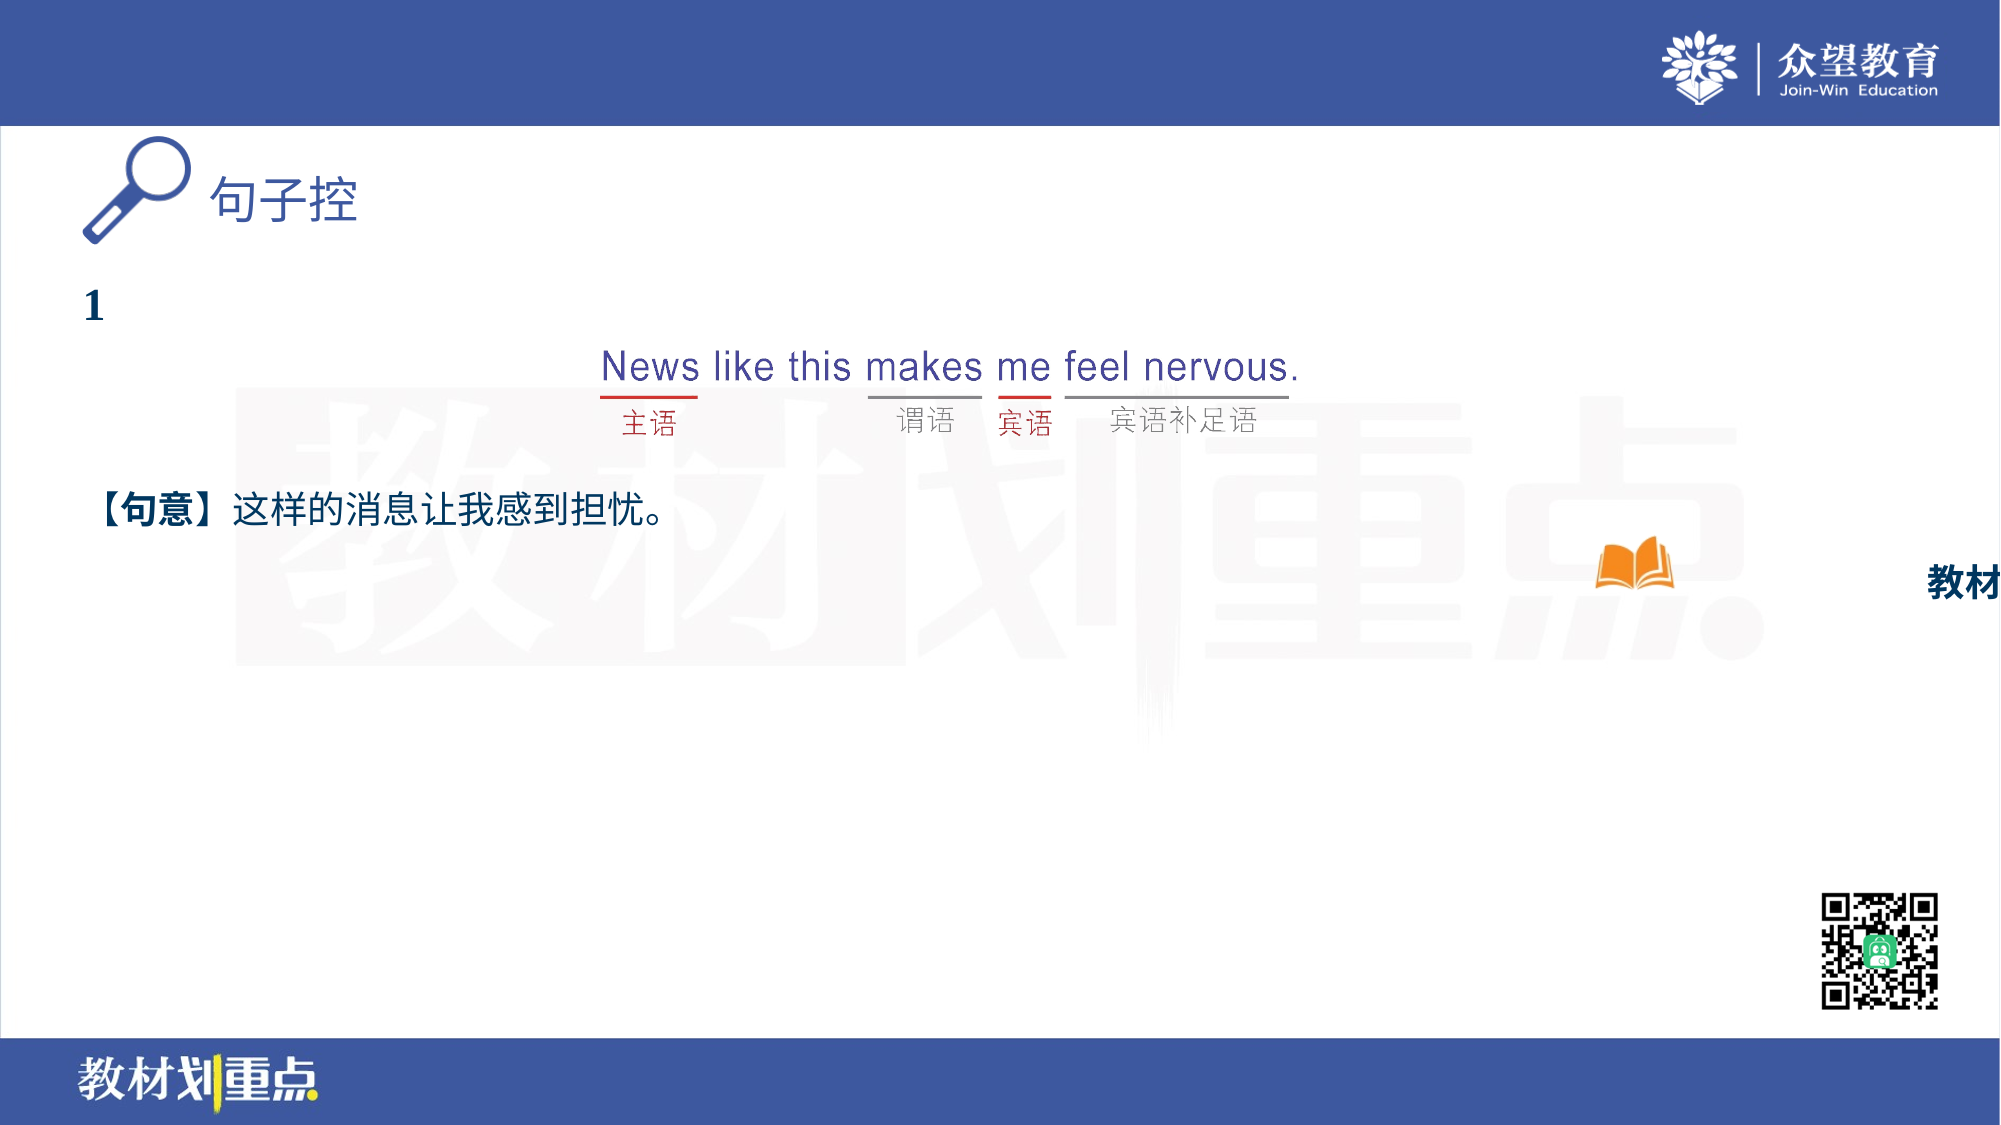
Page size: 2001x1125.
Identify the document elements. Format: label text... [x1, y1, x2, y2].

text_box 1 [82, 247, 1817, 387]
picture [0, 0, 2000, 1125]
text_box 【句意】这样的消息让我感到担忧。 教材P84 [82, 462, 1817, 596]
